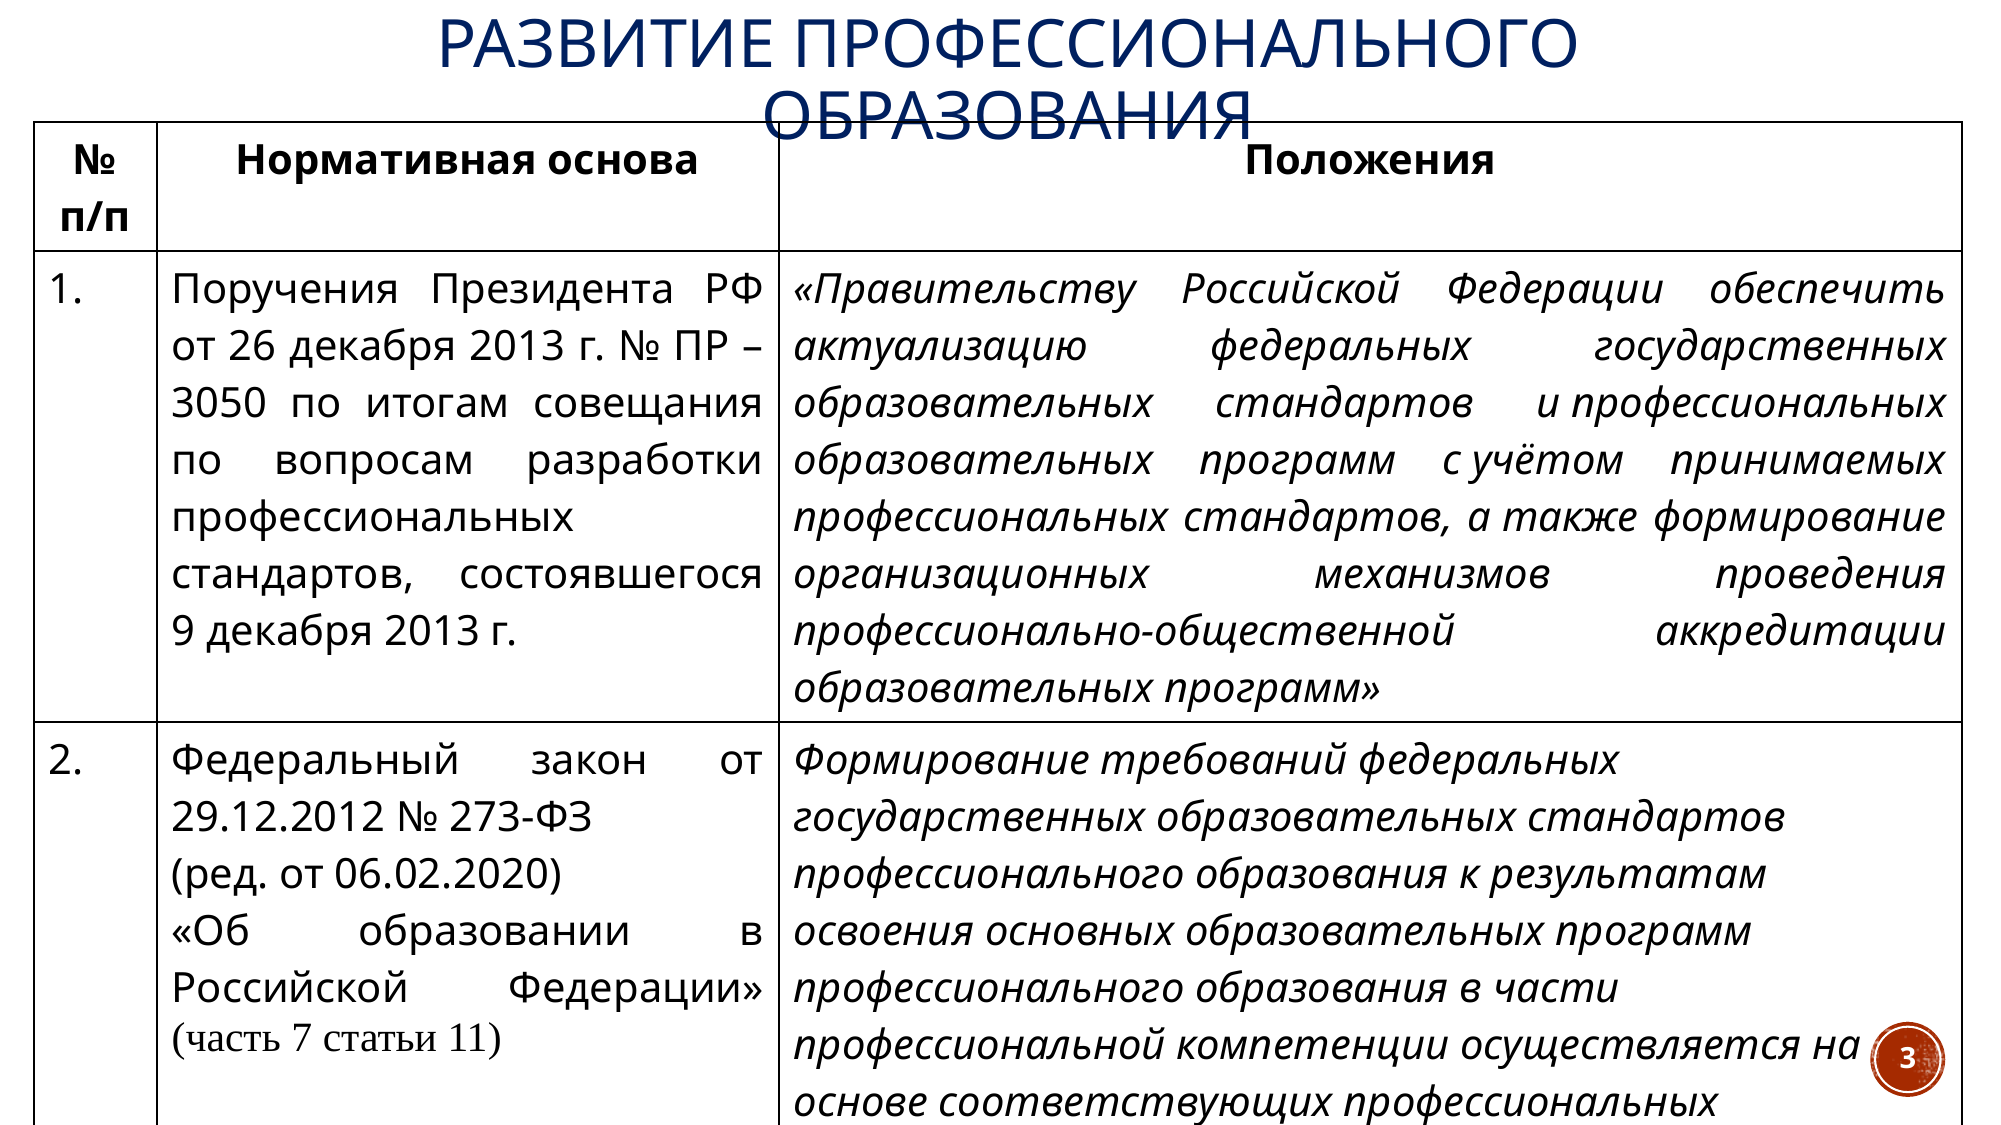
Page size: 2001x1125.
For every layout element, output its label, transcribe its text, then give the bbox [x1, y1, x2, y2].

table_cell 1. [35, 252, 156, 721]
table_header Положения [780, 123, 1961, 250]
table_cell Федеральный закон от 29.12.2012 № 273-ФЗ (ред. от 06.02.2020) «Об образовании в Российской Федерации» (часть 7 статьи 11) [158, 723, 778, 1125]
table_cell Формирование требований федеральных государственных образовательных стандартов профессионального образования к результатам освоения основных образовательных программ профессионального образования в части профессиональной компетенции осуществляется на основе соответствующих профессиональных стандартов (при наличии) [780, 723, 1961, 1125]
table_cell Поручения Президента РФ от 26 декабря 2013 г. № ПР – 3050 по итогам совещания по вопросам разработки профессиональных стандартов, состоявшегося 9 декабря 2013 г. [158, 252, 778, 721]
table_cell 2. [35, 723, 156, 1125]
slide_number 3 [1855, 1028, 1961, 1089]
table_header № п/п [35, 123, 156, 250]
table_header Нормативная основа [158, 123, 778, 250]
table_cell «Правительству Российской Федерации обеспечить актуализацию федеральных государственных образовательных стандартов и профессиональных образовательных программ с учётом принимаемых профессиональных стандартов, а также формирование организационных механизмов проведения профессионально-общественной аккредитации образовательных программ» [780, 252, 1961, 721]
title Развитие профессионального образования [187, 0, 1831, 121]
